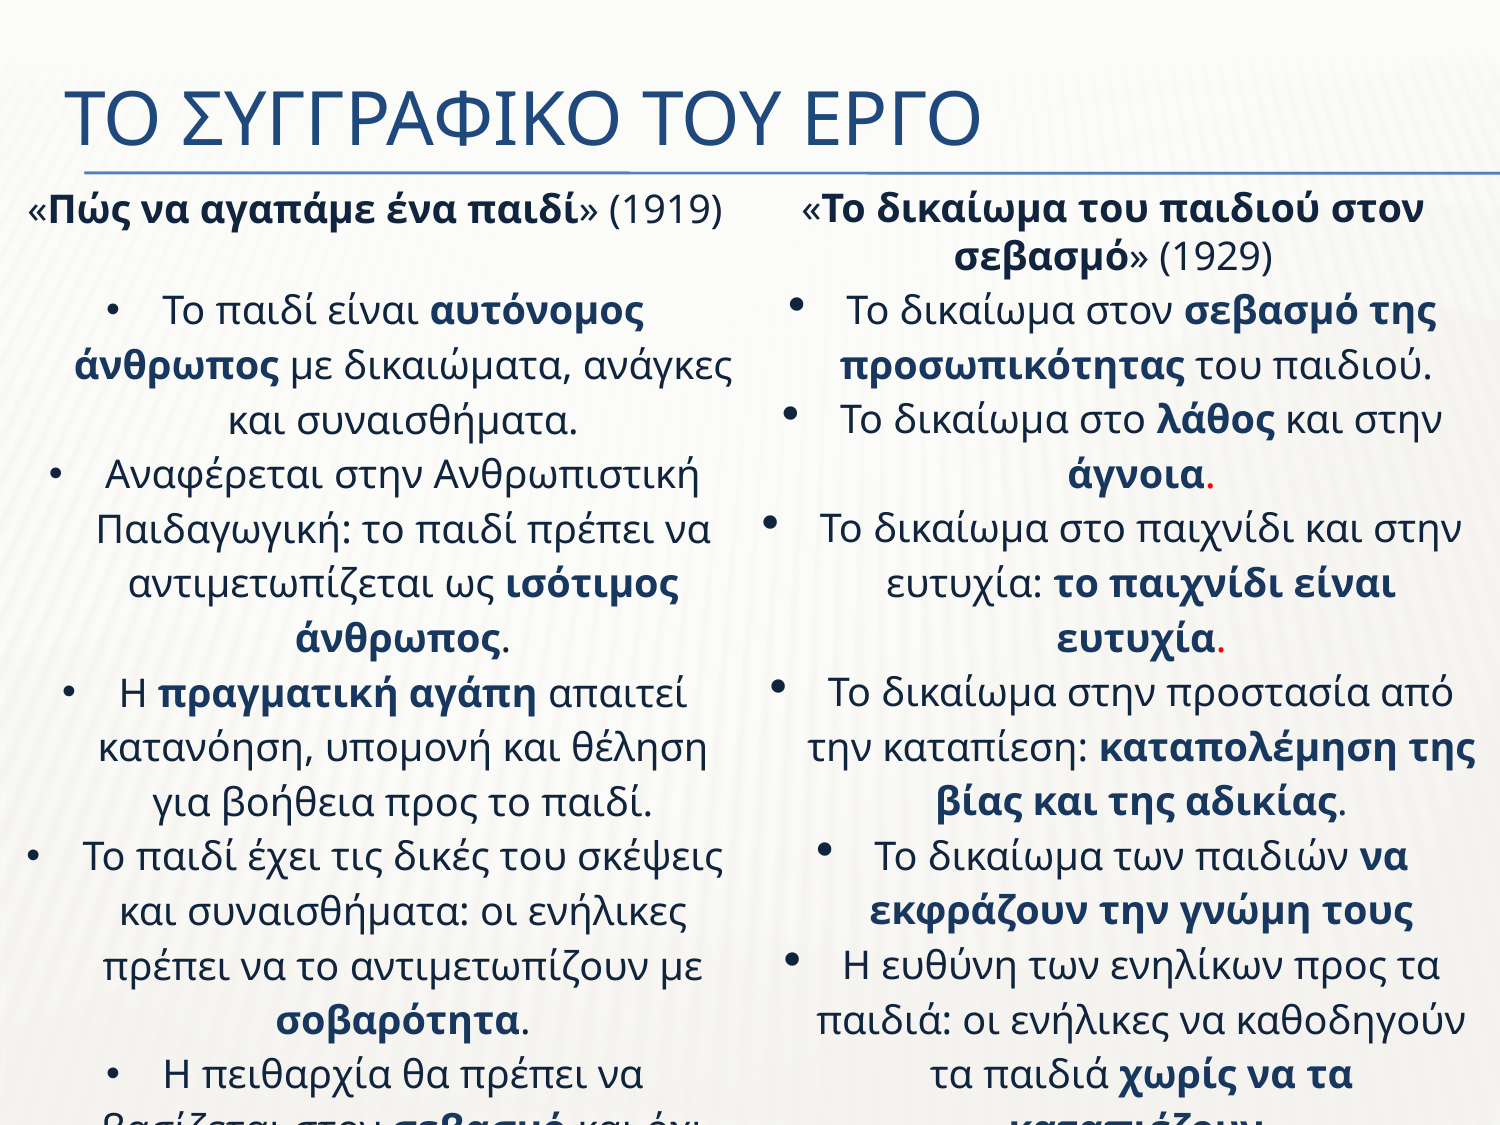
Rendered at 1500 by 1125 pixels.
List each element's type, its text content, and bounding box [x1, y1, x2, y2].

title Το συγγραφικο του εργο [49, 46, 1475, 176]
text_box «Πώς να αγαπάμε ένα παιδί» (1919) Το παιδί είναι αυτόνομος άνθρωπος με δικαιώματα, ανάγκες και συναισθήματα. Αναφέρεται στην Ανθρωπιστική Παιδαγωγική: το παιδί πρέπει να αντιμετωπίζεται ως ισότιμος άνθρωπος. Η πραγματική αγάπη απαιτεί κατανόηση, υπομονή και θέληση για βοήθεια προς το παιδί. Το παιδί έχει τις δικές του σκέψεις και συναισθήματα: οι ενήλικες πρέπει να το αντιμετωπίζουν με σοβαρότητα. Η πειθαρχία θα πρέπει να βασίζεται στον σεβασμό και όχι στον φόβο, οι τιμωρίες δεν βοηθούν. [0, 176, 726, 1125]
text_box «Το δικαίωμα του παιδιού στον σεβασμό» (1929) Το δικαίωμα στον σεβασμό της προσωπικότητας του παιδιού. Το δικαίωμα στο λάθος και στην άγνοια. Το δικαίωμα στο παιχνίδι και στην ευτυχία: το παιχνίδι είναι ευτυχία. Το δικαίωμα στην προστασία από την καταπίεση: καταπολέμηση της βίας και της αδικίας. Το δικαίωμα των παιδιών να εκφράζουν την γνώμη τους Η ευθύνη των ενηλίκων προς τα παιδιά: οι ενήλικες να καθοδηγούν τα παιδιά χωρίς να τα καταπιέζουν. Τα παιδιά αποτελούν το μέλλον της κοινωνίας. [726, 175, 1500, 1125]
